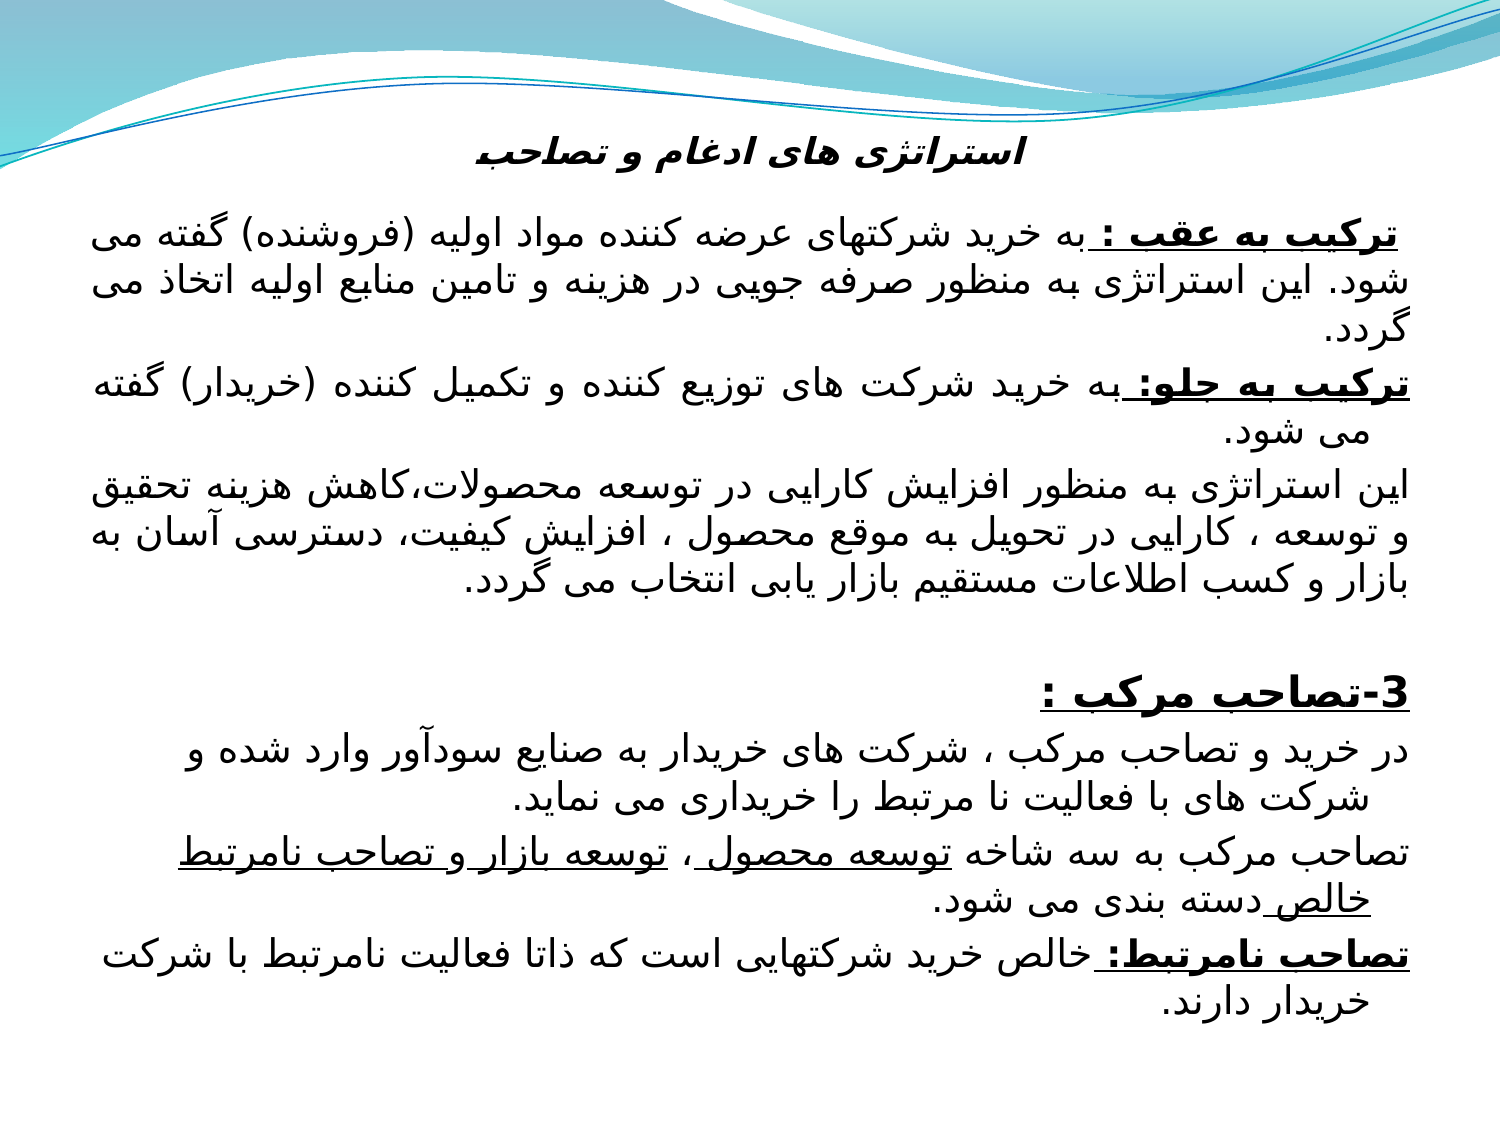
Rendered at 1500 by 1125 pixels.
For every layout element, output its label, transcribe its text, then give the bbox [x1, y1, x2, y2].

list ترکیب به عقب : به خرید شرکتهای عرضه کننده مواد اولیه (فروشنده) گفته می شود. این استراتژی به منظور صرفه جویی در هزینه و تامین منابع اولیه اتخاذ می گردد. ترکیب به جلو: به خرید شرکت های توزیع کننده و تکمیل کننده (خریدار) گفته می شود. این استراتژی به منظور افزایش کارایی در توسعه محصولات،کاهش هزینه تحقیق و توسعه ، کارایی در تحویل به موقع محصول ، افزایش کیفیت، دسترسی آسان به بازار و کسب اطلاعات مستقیم بازار یابی انتخاب می گردد. 3-تصاحب مرکب : در خرید و تصاحب مرکب ، شرکت های خریدار به صنایع سودآور وارد شده و شرکت های با فعالیت نا مرتبط را خریداری می نماید. تصاحب مرکب به سه شاخه توسعه محصول ، توسعه بازار و تصاحب نامرتبط خالص دسته بندی می شود. تصاحب نامرتبط: خالص خرید شرکتهایی است که ذاتا فعالیت نامرتبط با شرکت خریدار دارند. [75, 200, 1425, 1038]
title استراتژی های ادغام و تصاحب [75, 75, 1425, 172]
